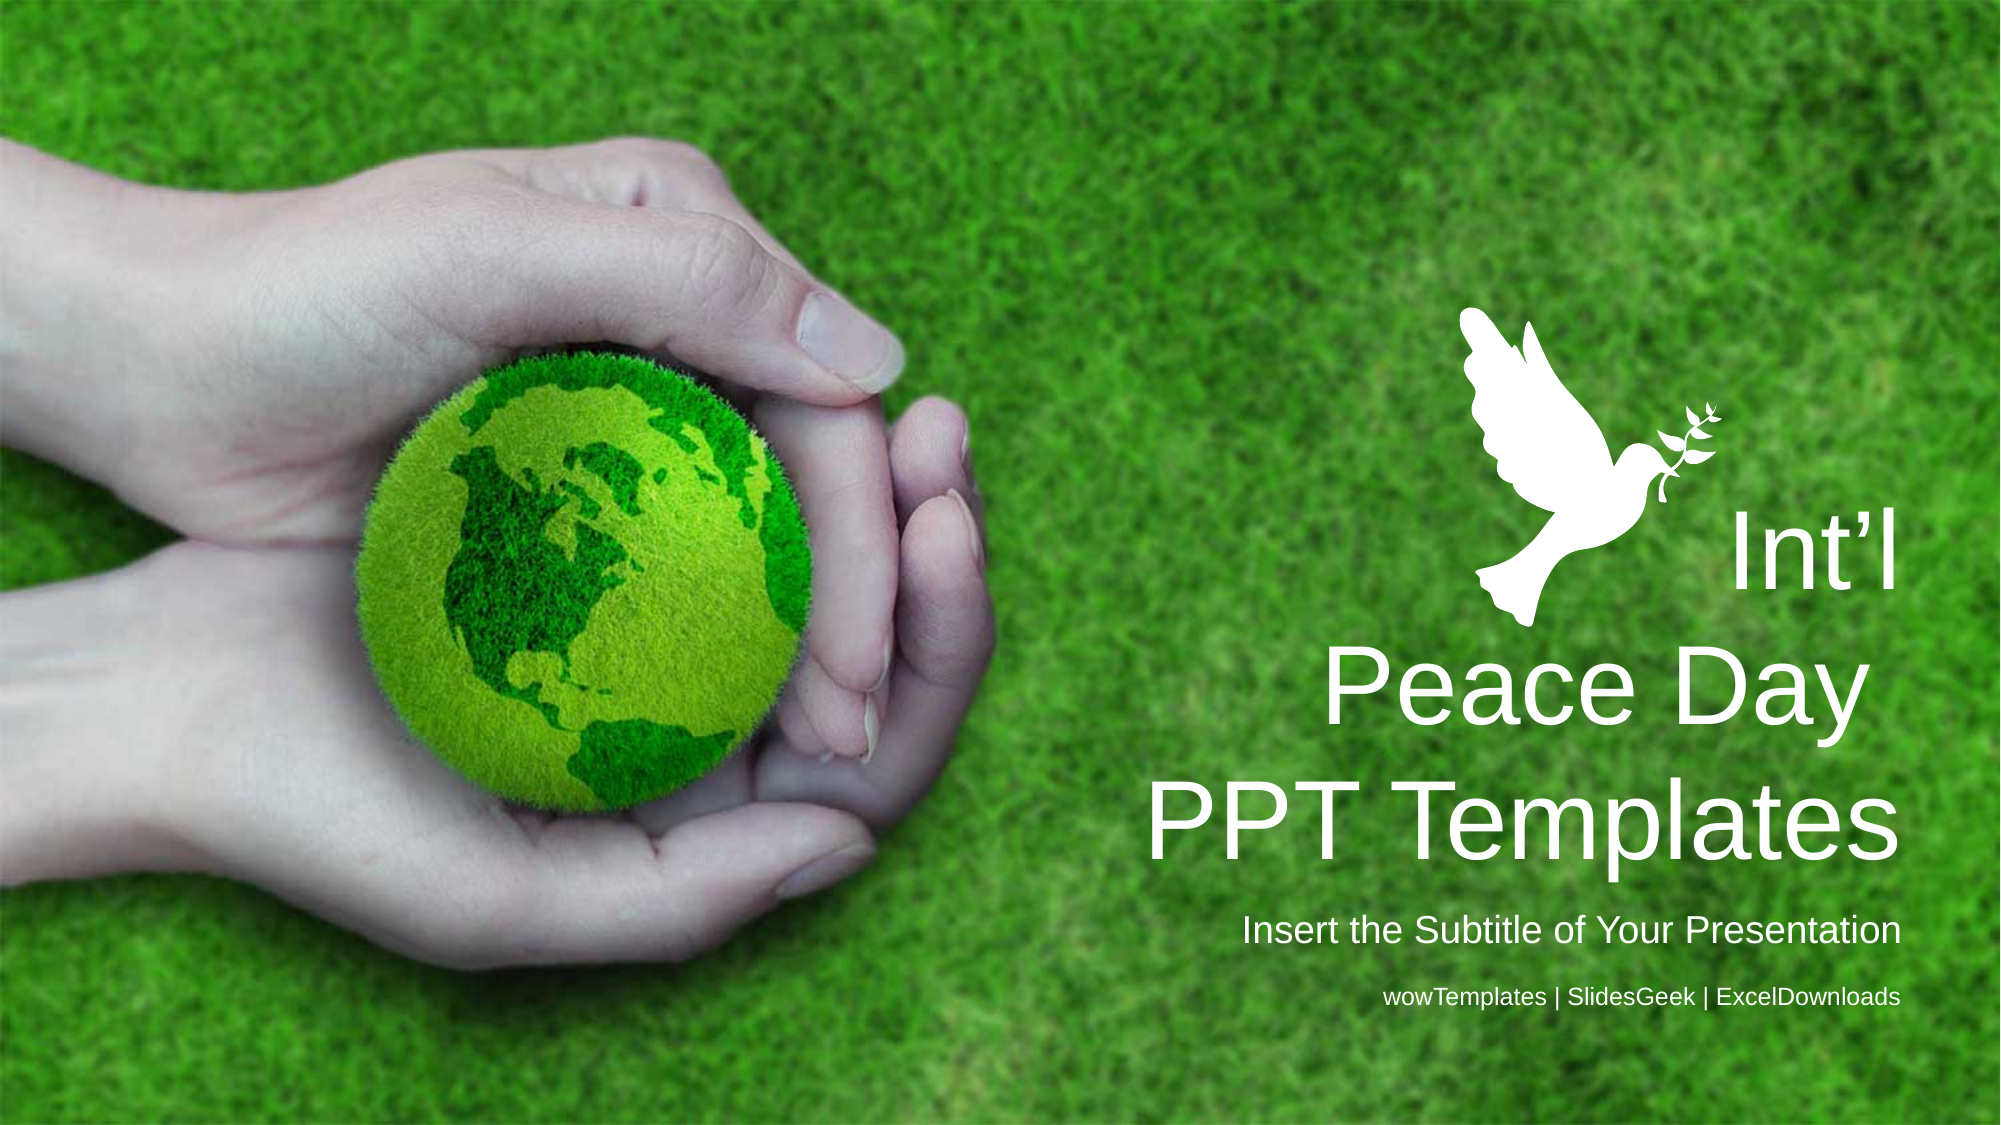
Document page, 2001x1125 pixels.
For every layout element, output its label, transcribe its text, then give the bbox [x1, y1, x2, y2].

text_box [1459, 307, 1723, 627]
text_box Insert the Subtitle of Your Presentation [1013, 896, 1917, 959]
text_box Int’l Peace Day PPT Templates [1013, 469, 1917, 889]
picture [0, 0, 2001, 1125]
text_box wowTemplates | SlidesGeek | ExcelDownloads [1013, 972, 1917, 1018]
